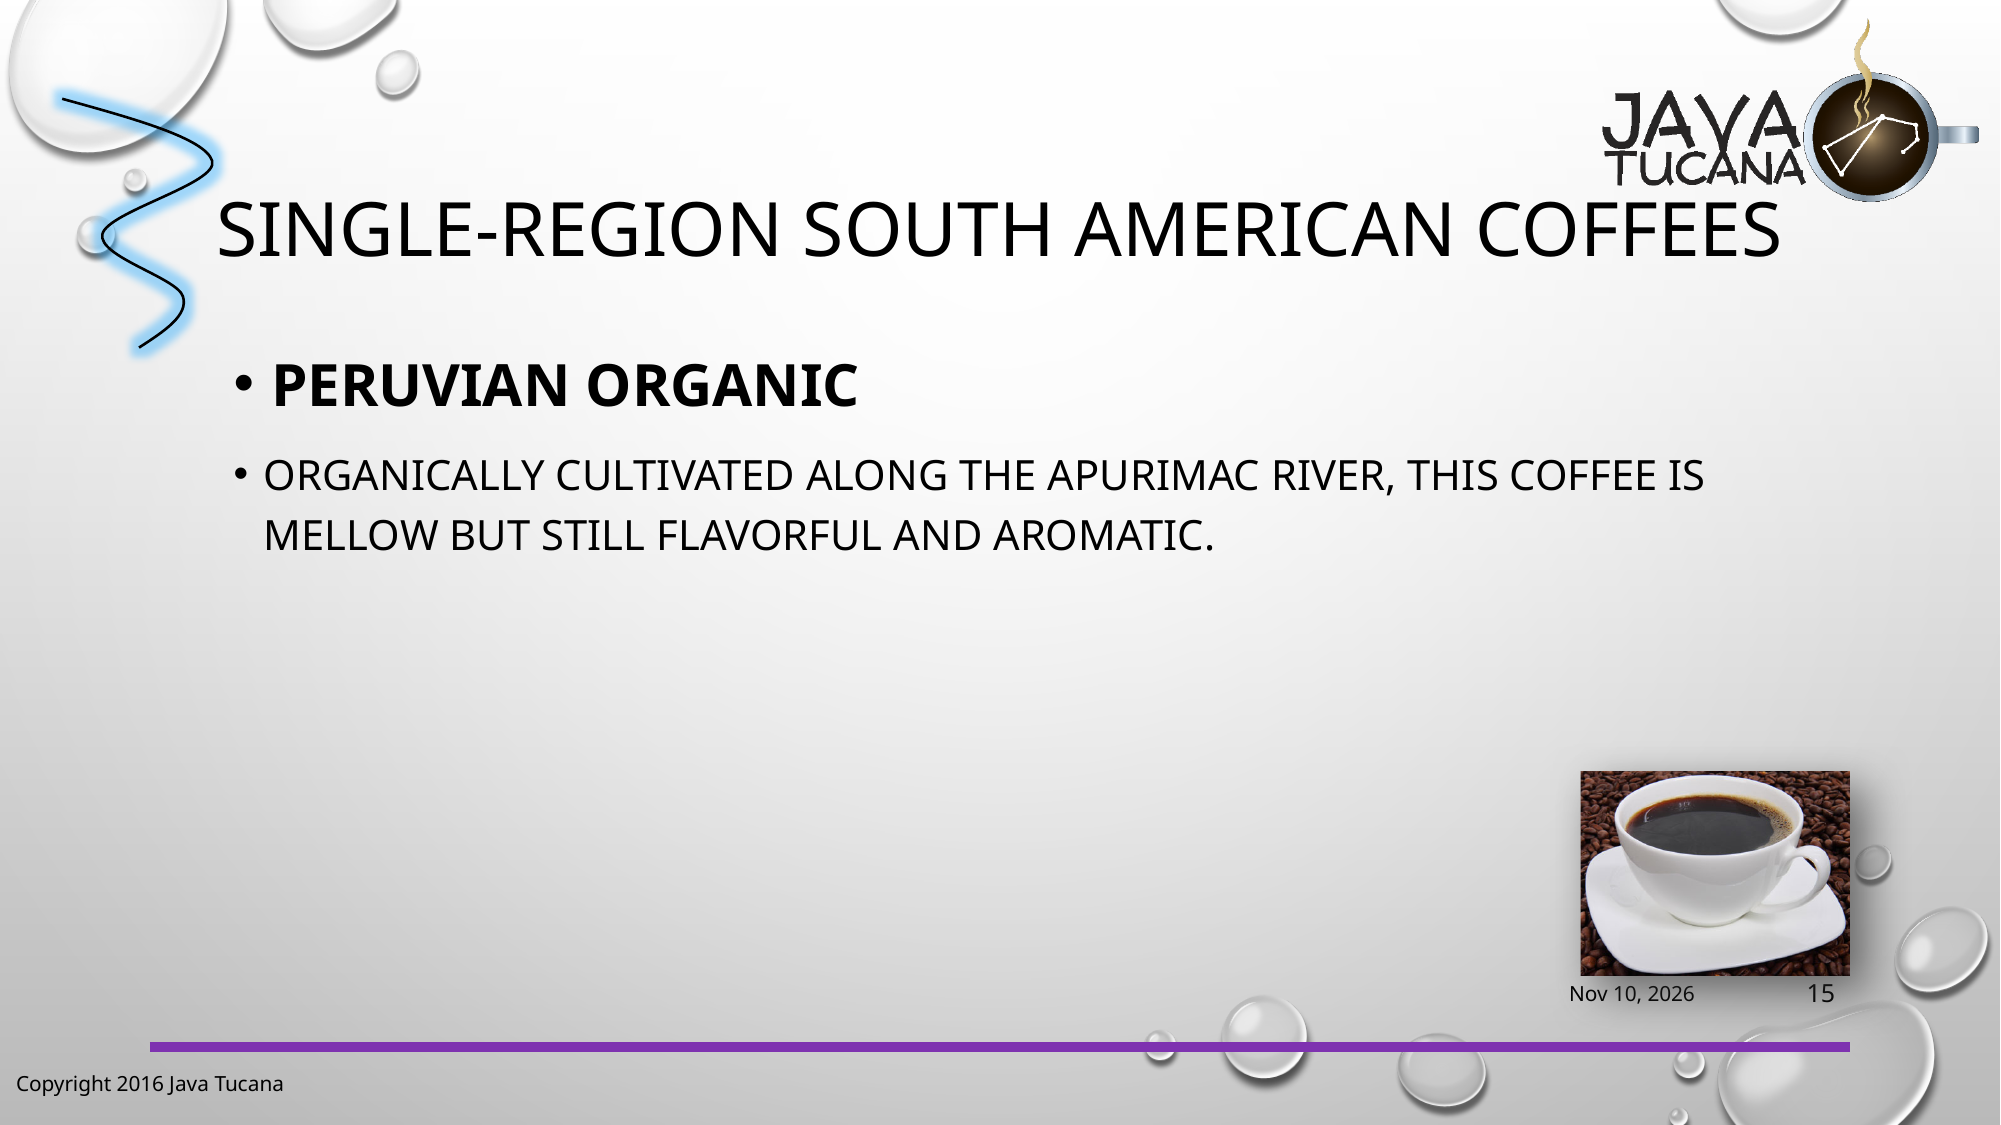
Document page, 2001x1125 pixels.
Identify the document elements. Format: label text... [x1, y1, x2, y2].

slide_number 15 [1724, 965, 1851, 1025]
slide_number 25-May-16 [1259, 965, 1710, 1025]
list Peruvian Organic Organically cultivated along the Apurimac River, this coffee is mellow but still flavorful and aromatic. [218, 326, 1792, 987]
picture [0, 0, 2000, 1125]
title Single-region South American coffees [149, 101, 1851, 364]
footer Copyright 2016 Java Tucana [1, 1055, 1096, 1116]
